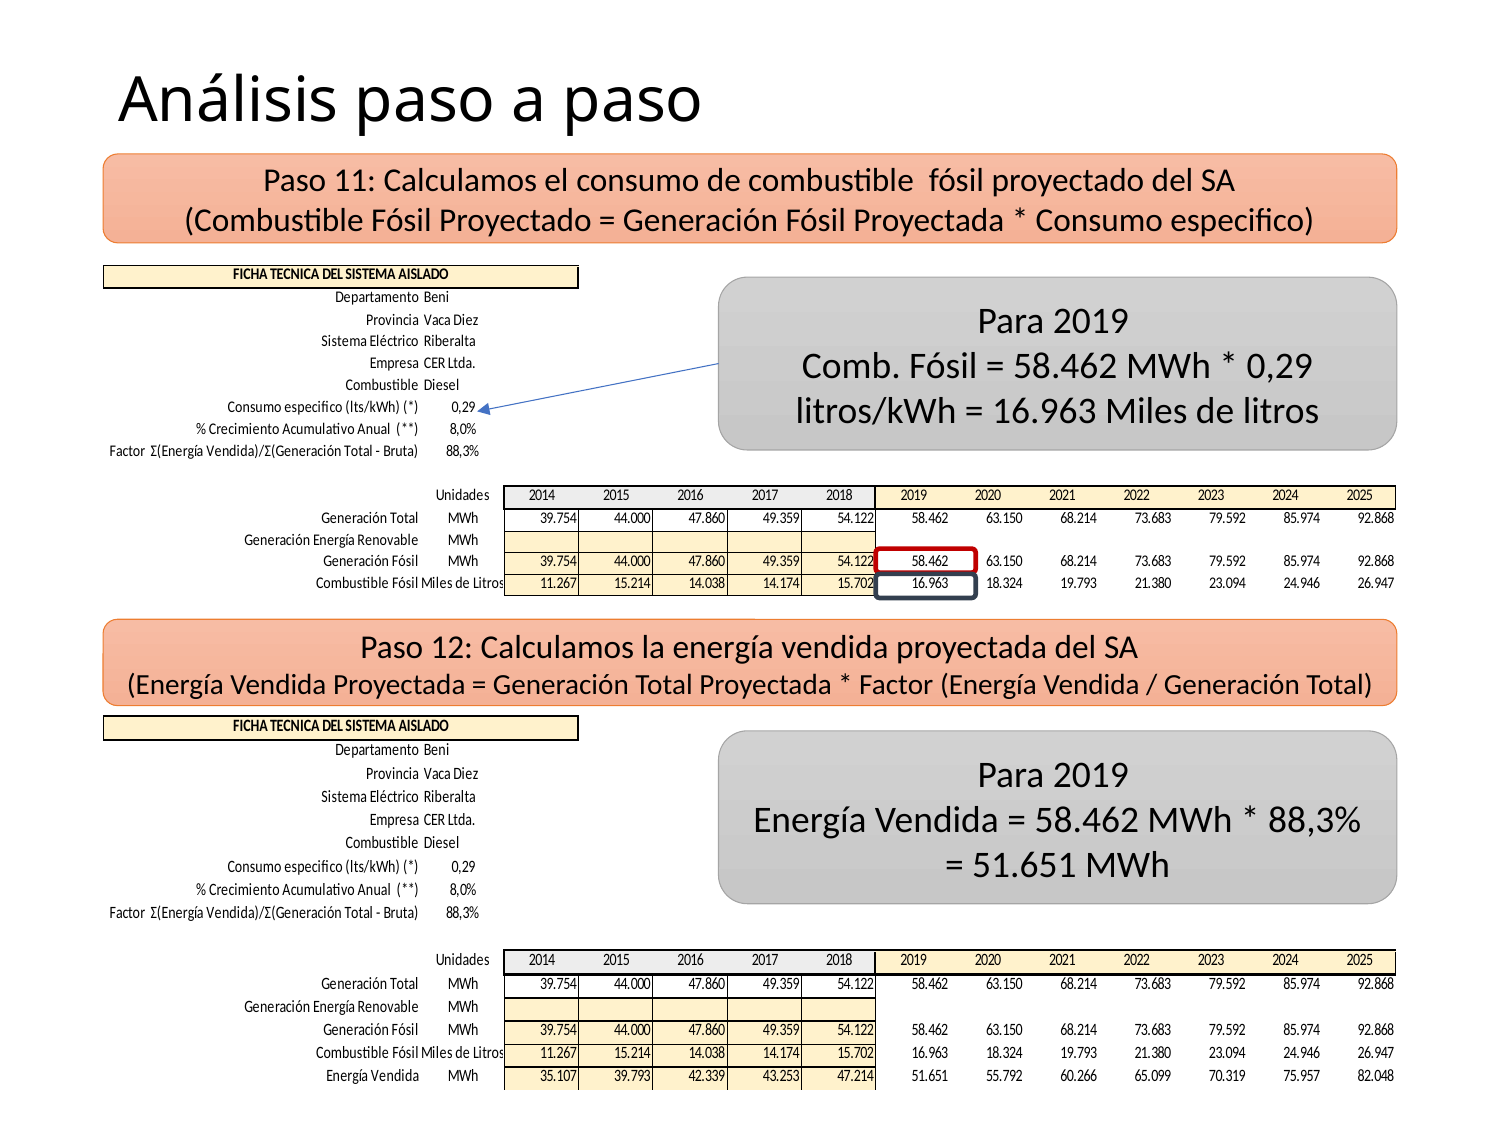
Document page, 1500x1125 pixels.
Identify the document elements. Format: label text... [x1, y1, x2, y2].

text_box Paso 12: Calculamos la energía vendida proyectada del SA (Energía Vendida Proyectada = Generación Total Proyectada * Factor (Energía Vendida / Generación Total) [102, 618, 1398, 707]
title Análisis paso a paso [103, 59, 1397, 143]
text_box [477, 363, 719, 412]
picture [103, 265, 1397, 597]
text_box Paso 11: Calculamos el consumo de combustible fósil proyectado del SA (Combustible Fósil Proyectado = Generación Fósil Proyectada * Consumo especifico) [102, 153, 1398, 244]
picture [103, 715, 1397, 1091]
